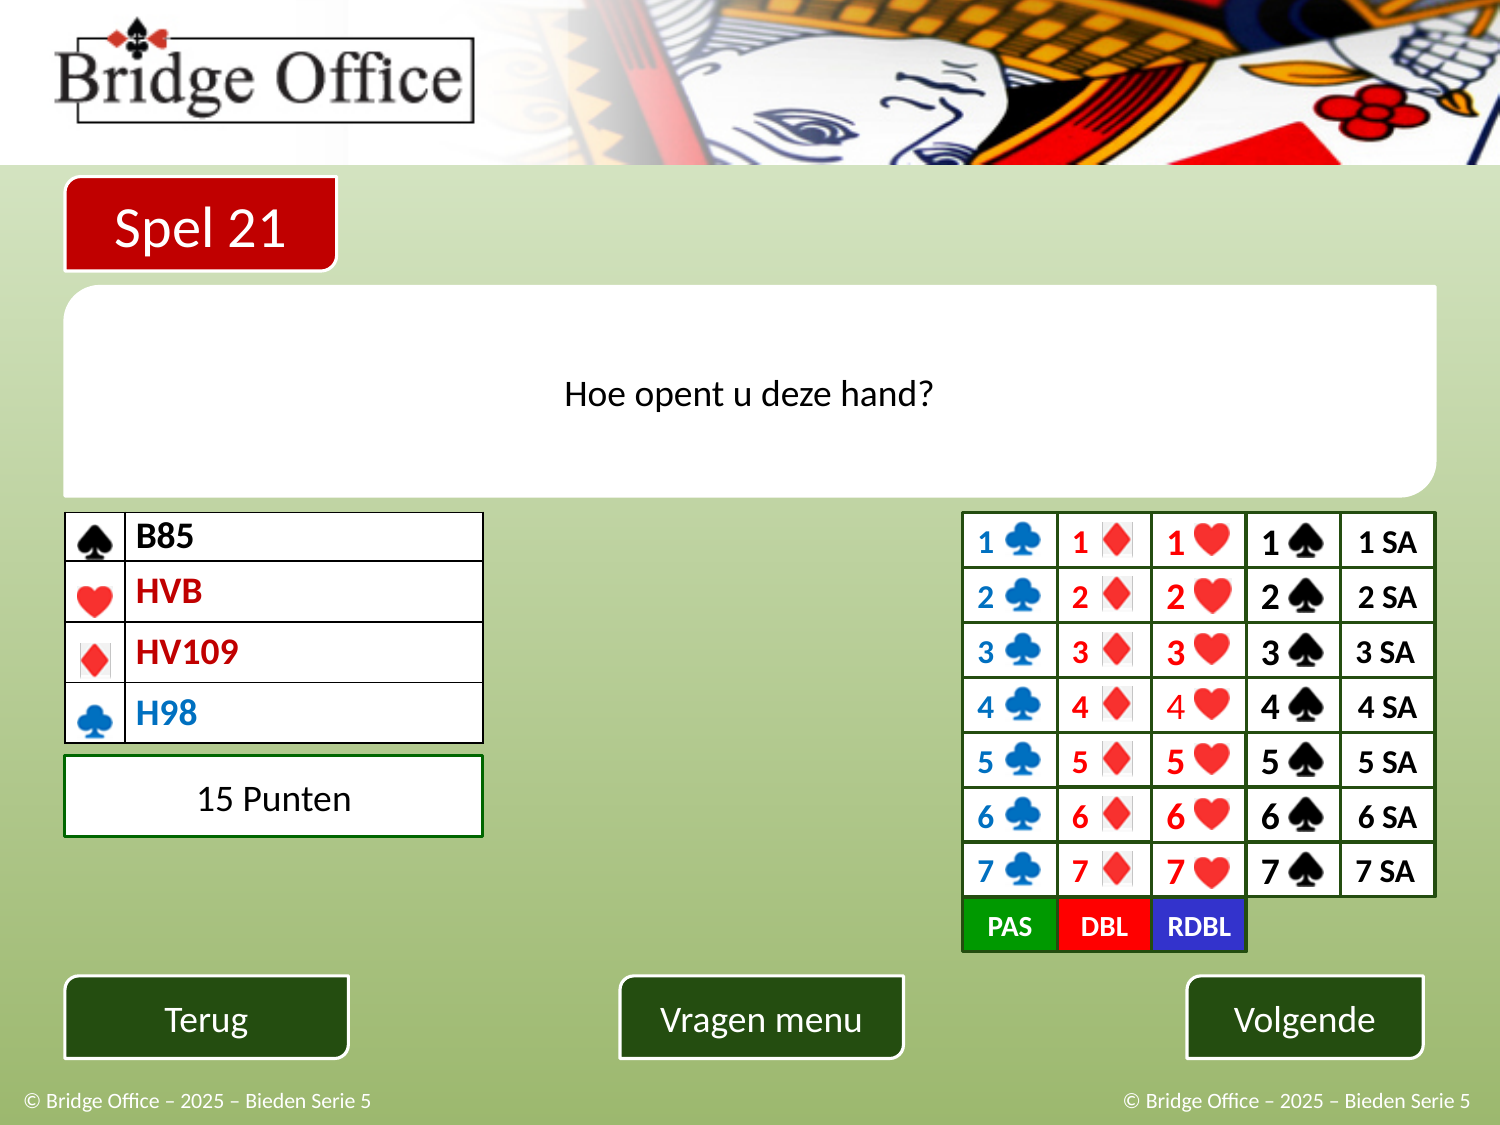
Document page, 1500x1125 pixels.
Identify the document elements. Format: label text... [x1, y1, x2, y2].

picture [1193, 523, 1230, 556]
picture [1193, 578, 1232, 614]
text_box 2 [1056, 569, 1153, 621]
text_box 5 SA [1339, 734, 1437, 786]
picture [1288, 576, 1324, 613]
text_box 3 [1150, 621, 1245, 676]
text_box 1 [1059, 511, 1153, 569]
table_cell HVB [126, 562, 482, 621]
text_box 5 [961, 734, 1059, 786]
text_box 4 SA [1339, 676, 1437, 734]
picture [1288, 796, 1324, 833]
picture [1288, 631, 1324, 668]
text_box Spel 21 [63, 178, 339, 273]
picture [1193, 798, 1230, 830]
picture [1099, 851, 1135, 887]
text_box 6 [961, 786, 1056, 841]
text_box 2 [961, 569, 1056, 621]
picture [1193, 857, 1230, 890]
text_box 7 SA [1339, 844, 1437, 898]
picture [1099, 576, 1135, 613]
text_box 5 [1059, 734, 1153, 786]
text_box 6 [1150, 786, 1245, 841]
text_box 2 SA [1339, 569, 1437, 621]
picture [1288, 686, 1324, 723]
picture [1288, 851, 1324, 887]
picture [1193, 743, 1230, 776]
picture [1288, 521, 1325, 558]
picture [77, 643, 113, 679]
table_header [66, 513, 124, 560]
text_box RDBL [1153, 898, 1248, 953]
text_box 4 [1245, 676, 1339, 734]
text_box Vragen menu [618, 974, 906, 1061]
picture [1194, 633, 1230, 666]
text_box 6 SA [1339, 786, 1437, 844]
picture [1099, 686, 1135, 723]
picture [1004, 686, 1041, 723]
picture [1099, 741, 1135, 778]
text_box 1 SA [1342, 511, 1437, 569]
table_header B85 [126, 513, 482, 560]
picture [1004, 741, 1041, 778]
picture [1004, 631, 1041, 668]
text_box 2 [1245, 569, 1339, 621]
picture [77, 585, 113, 618]
picture [1004, 851, 1041, 887]
text_box 3 [1245, 621, 1339, 676]
text_box 3 [1056, 621, 1150, 676]
picture [1004, 521, 1041, 558]
text_box © Bridge Office – 2025 – Bieden Serie 5 [8, 1079, 393, 1121]
picture [1099, 796, 1135, 833]
picture [1099, 631, 1135, 668]
picture [1004, 796, 1041, 833]
text_box Terug [63, 974, 350, 1061]
text_box Hoe opent u deze hand? [63, 284, 1437, 498]
text_box 6 [1245, 786, 1339, 841]
text_box 4 [1150, 676, 1245, 734]
text_box 1 [961, 511, 1059, 569]
text_box 7 [961, 841, 1056, 896]
text_box © Bridge Office – 2025 – Bieden Serie 5 [1107, 1079, 1500, 1121]
text_box 15 Punten [63, 754, 484, 838]
table_cell [66, 562, 124, 621]
text_box 5 [1153, 734, 1248, 786]
picture [0, 0, 1500, 166]
picture [77, 703, 113, 740]
picture [1099, 522, 1135, 558]
text_box 4 [1059, 676, 1150, 734]
table_cell [66, 683, 124, 742]
text_box PAS [961, 896, 1059, 953]
table_cell [66, 623, 124, 682]
picture [1004, 576, 1041, 613]
text_box 7 [1150, 841, 1245, 898]
text_box 3 [961, 621, 1056, 676]
text_box 5 [1248, 734, 1339, 786]
text_box DBL [1059, 898, 1153, 953]
picture [77, 524, 113, 561]
picture [1193, 688, 1230, 721]
text_box 1 [1245, 511, 1342, 569]
text_box 2 [1153, 569, 1245, 621]
text_box Volgende [1185, 974, 1425, 1061]
text_box 7 [1056, 841, 1150, 898]
table_cell H98 [126, 683, 482, 742]
text_box 6 [1056, 786, 1150, 841]
picture [1288, 741, 1324, 778]
text_box PAS [72, 744, 117, 751]
text_box 4 [961, 676, 1059, 734]
text_box 7 [1245, 841, 1339, 898]
text_box 3 SA [1339, 621, 1437, 676]
text_box 1 [1153, 511, 1245, 569]
table_cell HV109 [126, 623, 482, 682]
